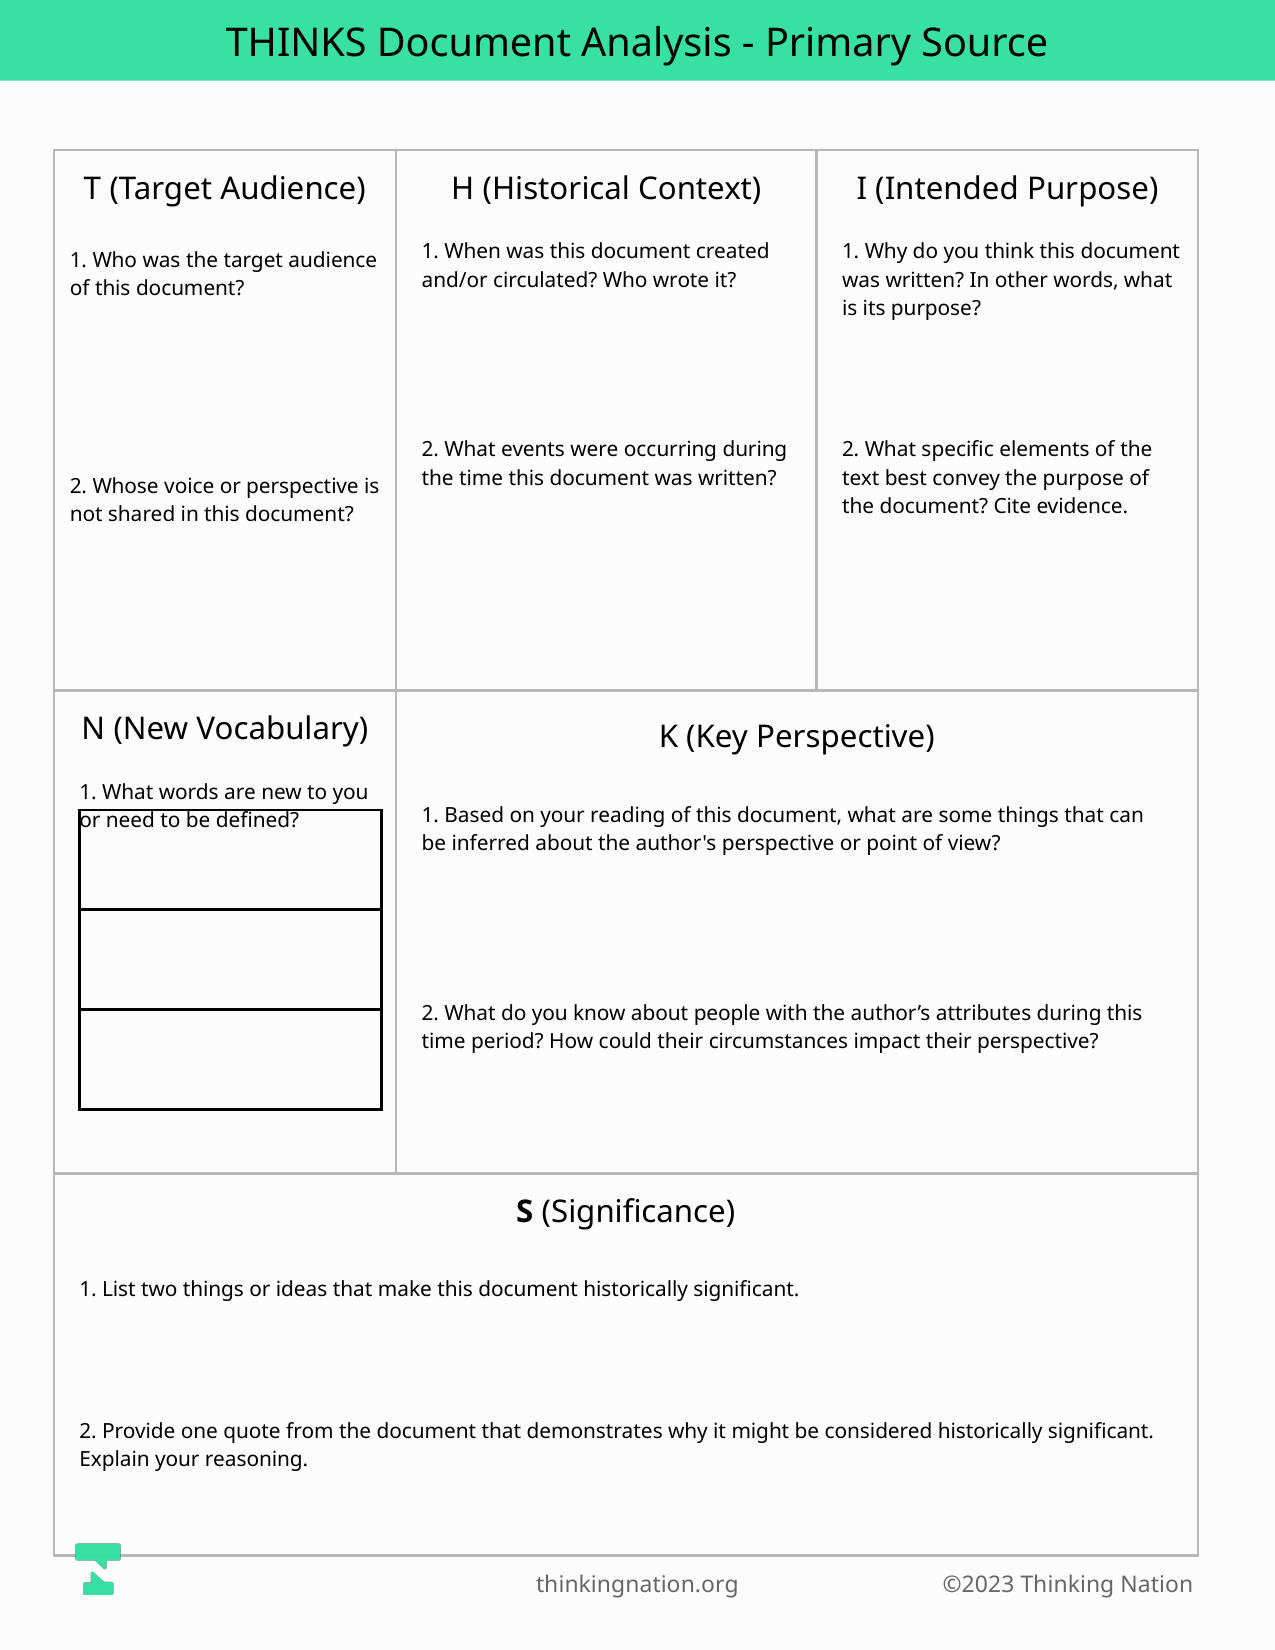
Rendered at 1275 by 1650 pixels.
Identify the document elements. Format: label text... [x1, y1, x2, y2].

table_cell S (Significance) 1. List two things or ideas that make this document historically significant. 2. Provide one quote from the document that demonstrates why it might be considered historically significant. Explain your reasoning. [55, 1175, 1197, 1554]
table_cell K (Key Perspective) 1. Based on your reading of this document, what are some things that can be inferred about the author's perspective or point of view? 2. What do you know about people with the author’s attributes during this time period? How could their circumstances impact their perspective? [397, 692, 1197, 1172]
table_header T (Target Audience) 1. Who was the target audience of this document? 2. Whose voice or perspective is not shared in this document? [55, 151, 395, 689]
table_header [81, 811, 380, 908]
text_box thinkingnation.org [486, 1553, 789, 1605]
picture [62, 1533, 134, 1605]
text_box ©2023 Thinking Nation [907, 1553, 1210, 1605]
table_cell [81, 1011, 380, 1108]
table_header H (Historical Context) 1. When was this document created and/or circulated? Who wrote it? 2. What events were occurring during the time this document was written? [397, 151, 815, 689]
text_box THINKS Document Analysis - Primary Source [0, 0, 1275, 81]
table_cell N (New Vocabulary) 1. What words are new to you or need to be defined? [55, 692, 395, 1172]
table_cell [81, 911, 380, 1008]
table_header I (Intended Purpose) 1. Why do you think this document was written? In other words, what is its purpose? 2. What specific elements of the text best convey the purpose of the document? Cite evidence. [818, 151, 1197, 689]
